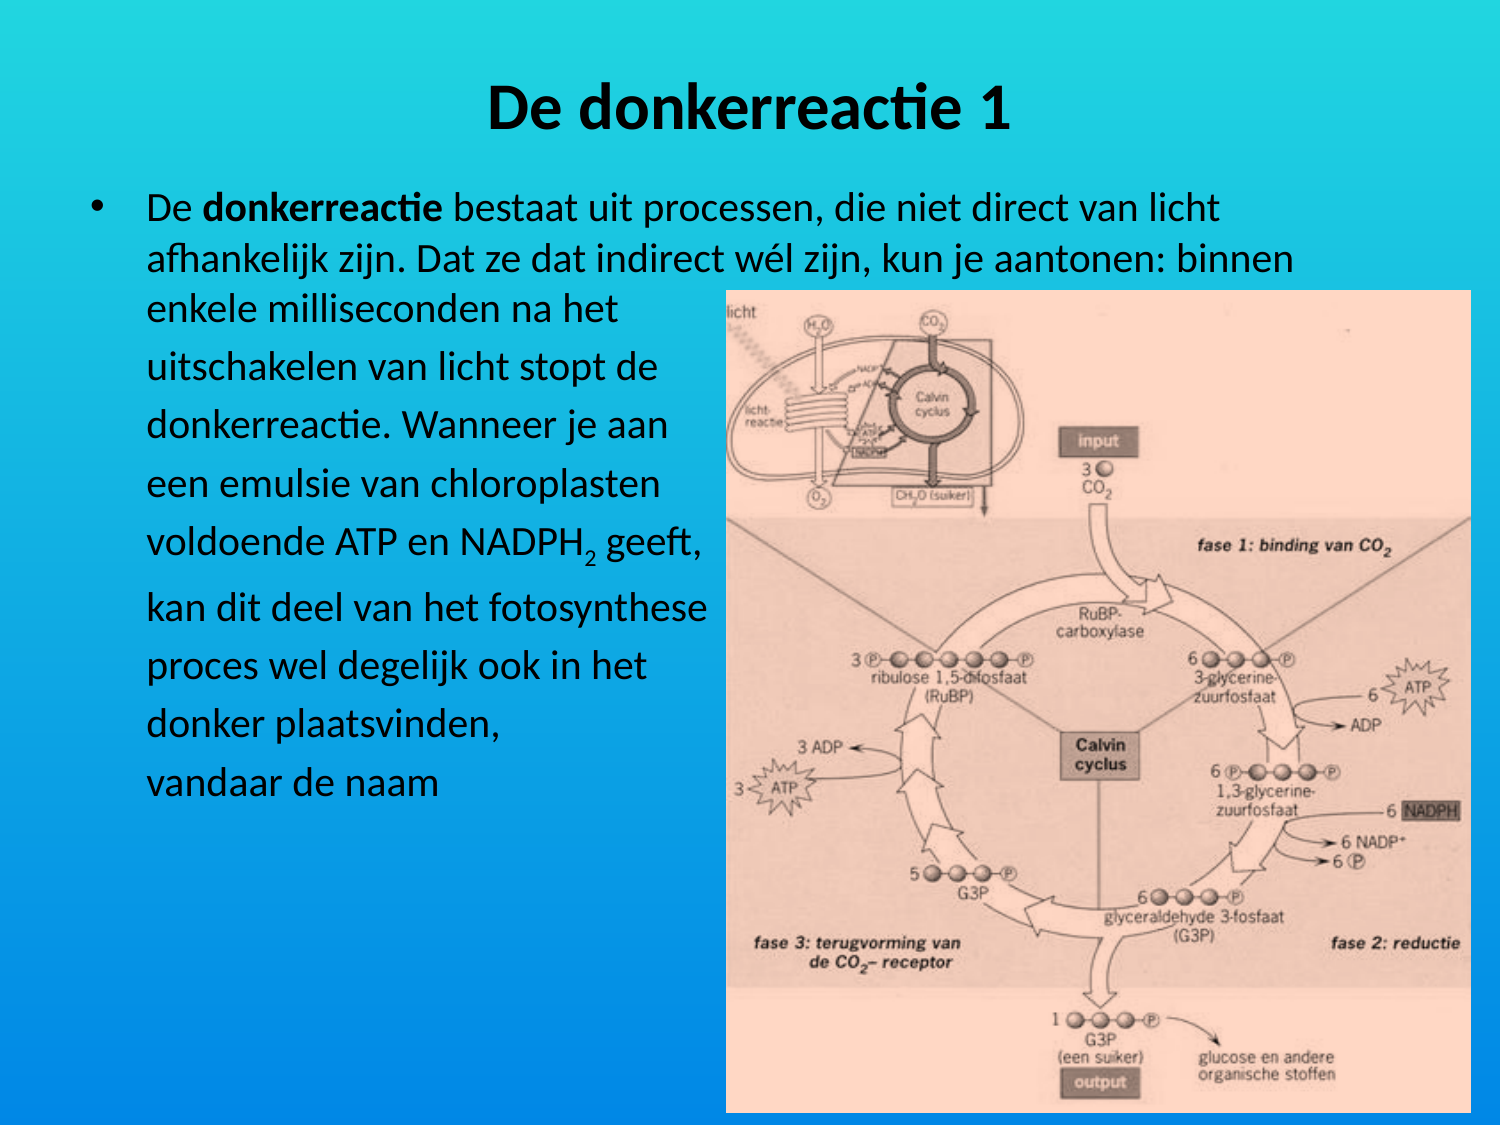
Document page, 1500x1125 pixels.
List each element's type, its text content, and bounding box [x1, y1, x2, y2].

title De donkerreactie 1 [75, 45, 1425, 161]
list De donkerreactie bestaat uit processen, die niet direct van licht afhankelijk zijn. Dat ze dat indirect wél zijn, kun je aantonen: binnen enkele milliseconden na het uitschakelen van licht stopt de donkerreactie. Wanneer je aan een emulsie van chloroplasten voldoende ATP en NADPH2 geeft, kan dit deel van het fotosynthese proces wel degelijk ook in het donker plaatsvinden, vandaar de naam [75, 172, 1425, 1071]
picture [726, 290, 1500, 1113]
